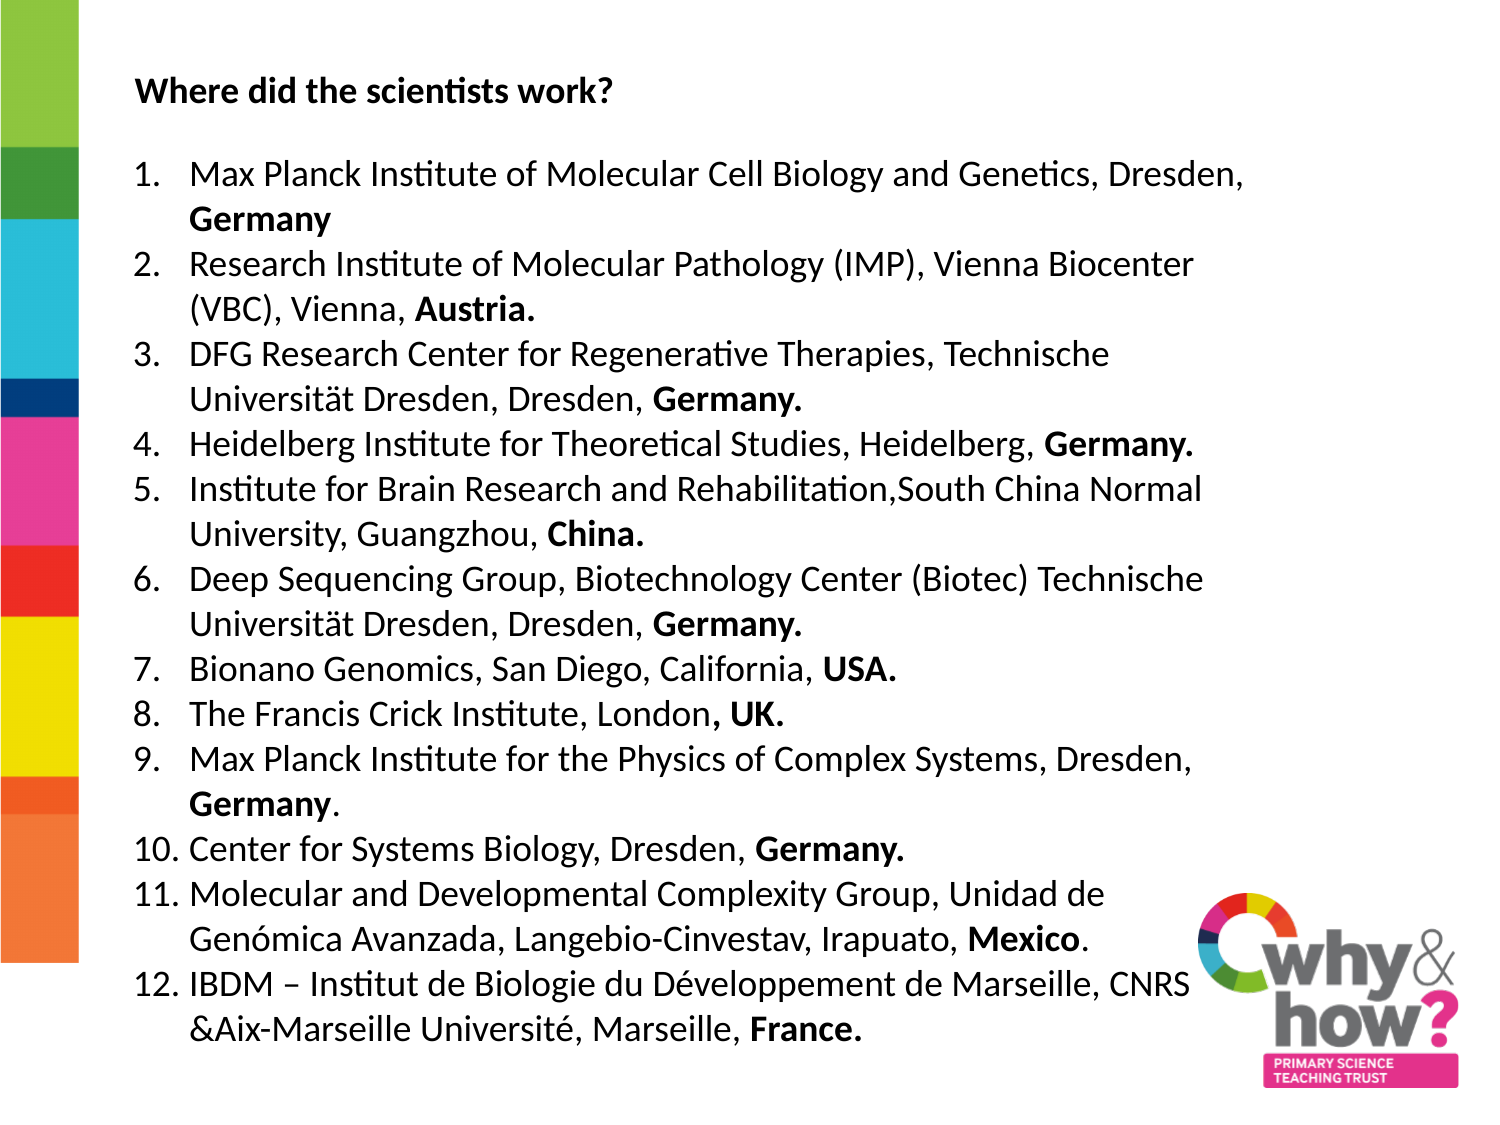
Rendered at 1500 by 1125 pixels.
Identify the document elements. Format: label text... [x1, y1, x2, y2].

text_box Max Planck Institute of Molecular Cell Biology and Genetics, Dresden, Germany Research Institute of Molecular Pathology (IMP), Vienna Biocenter (VBC), Vienna, Austria. DFG Research Center for Regenerative Therapies, Technische Universität Dresden, Dresden, Germany. Heidelberg Institute for Theoretical Studies, Heidelberg, Germany. Institute for Brain Research and Rehabilitation,South China Normal University, Guangzhou, China. Deep Sequencing Group, Biotechnology Center (Biotec) Technische Universität Dresden, Dresden, Germany. Bionano Genomics, San Diego, California, USA. The Francis Crick Institute, London, UK. Max Planck Institute for the Physics of Complex Systems, Dresden, Germany. Center for Systems Biology, Dresden, Germany. Molecular and Developmental Complexity Group, Unidad de Genómica Avanzada, Langebio-Cinvestav, Irapuato, Mexico. IBDM – Institut de Biologie du Développement de Marseille, CNRS &Aix-Marseille Université, Marseille, France. [118, 141, 1282, 1057]
picture [1, 0, 78, 962]
picture [1198, 893, 1459, 1088]
text_box Where did the scientists work? [119, 58, 630, 119]
